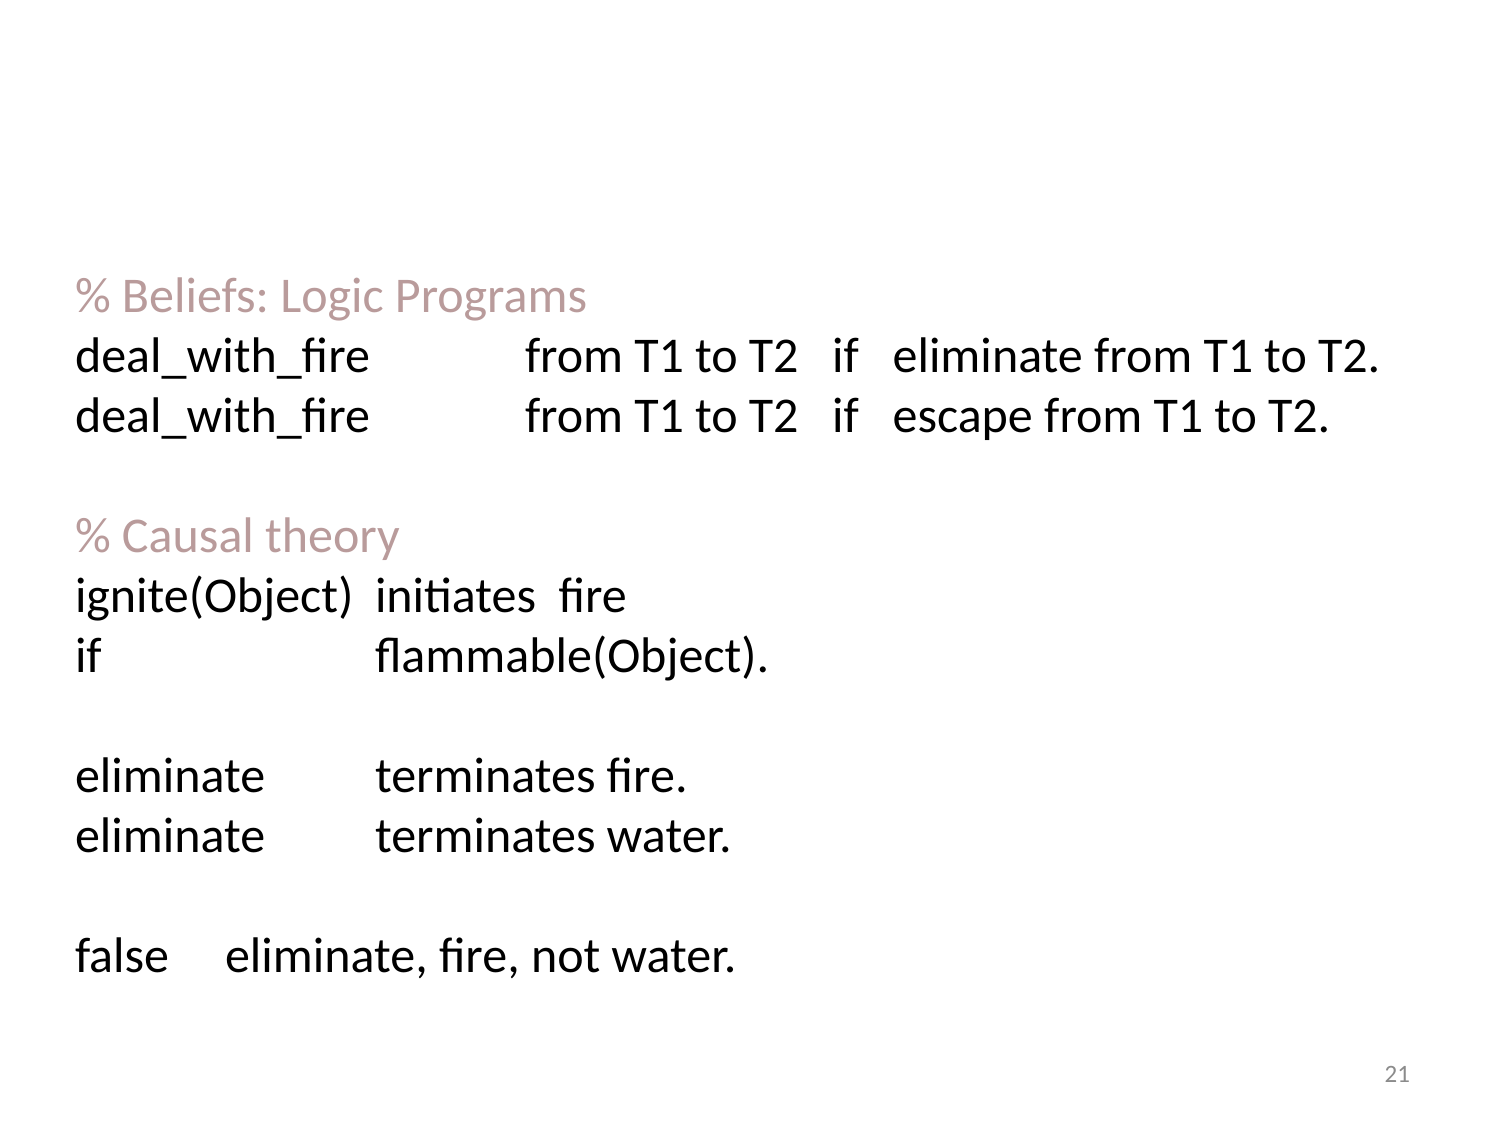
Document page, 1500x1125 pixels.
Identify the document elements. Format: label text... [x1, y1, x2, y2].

list % Beliefs: Logic Programs deal_with_fire from T1 to T2 if eliminate from T1 to T2. deal_with_fire from T1 to T2 if escape from T1 to T2. % Causal theory ignite(Object) initiates fire if flammable(Object). eliminate terminates fire. eliminate terminates water. false eliminate, fire, not water. [75, 262, 1425, 1005]
slide_number 21 [1074, 1042, 1425, 1103]
